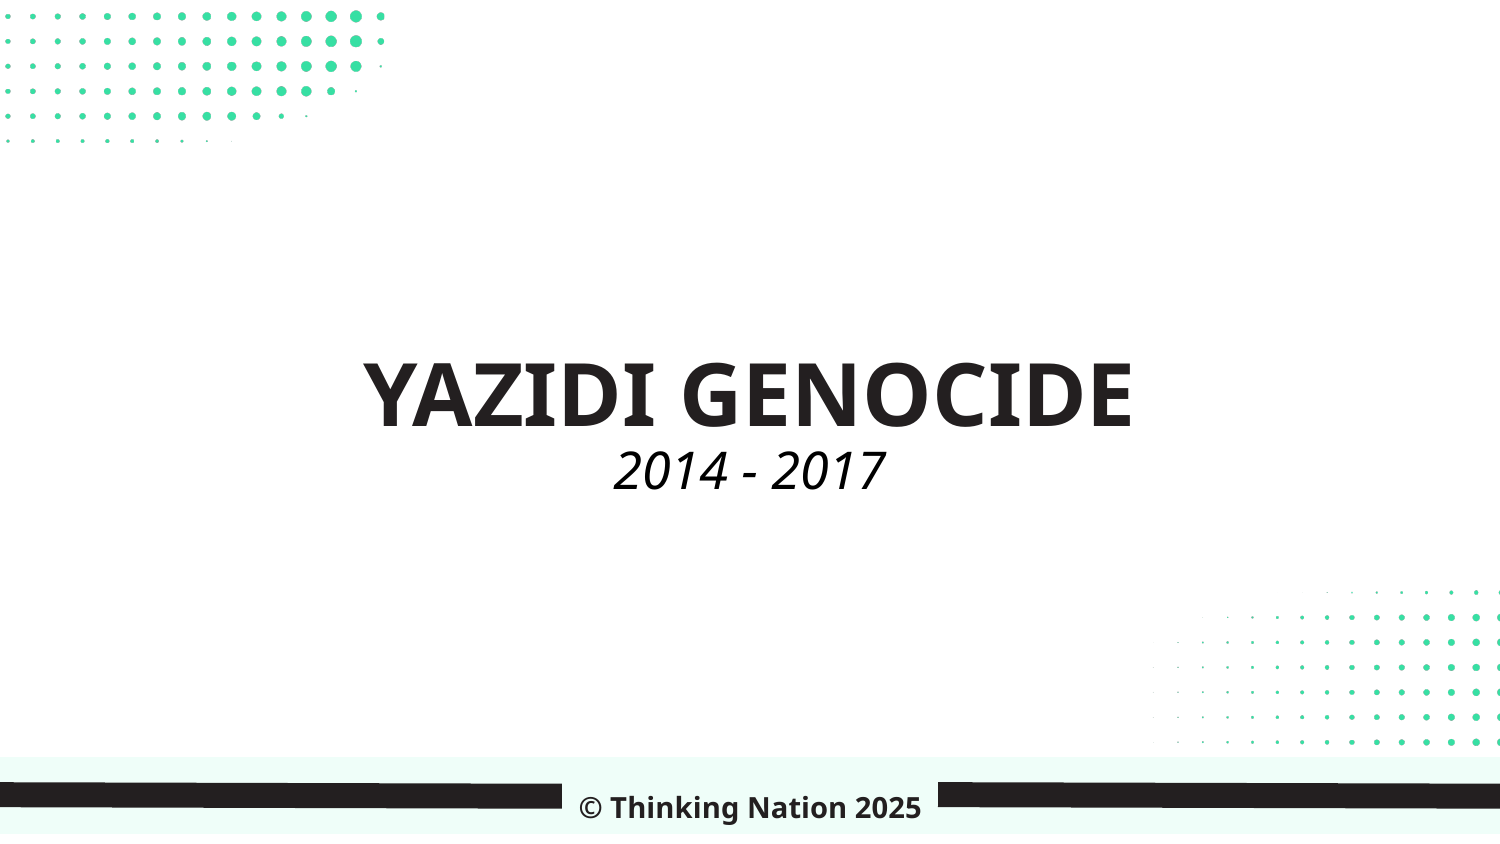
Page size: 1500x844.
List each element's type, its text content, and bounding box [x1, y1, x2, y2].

text_box YAZIDI GENOCIDE [209, 296, 1291, 444]
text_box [0, 756, 1500, 835]
text_box 2014 - 2017 [146, 437, 1353, 501]
text_box [1128, 590, 1500, 755]
text_box [0, 0, 385, 144]
